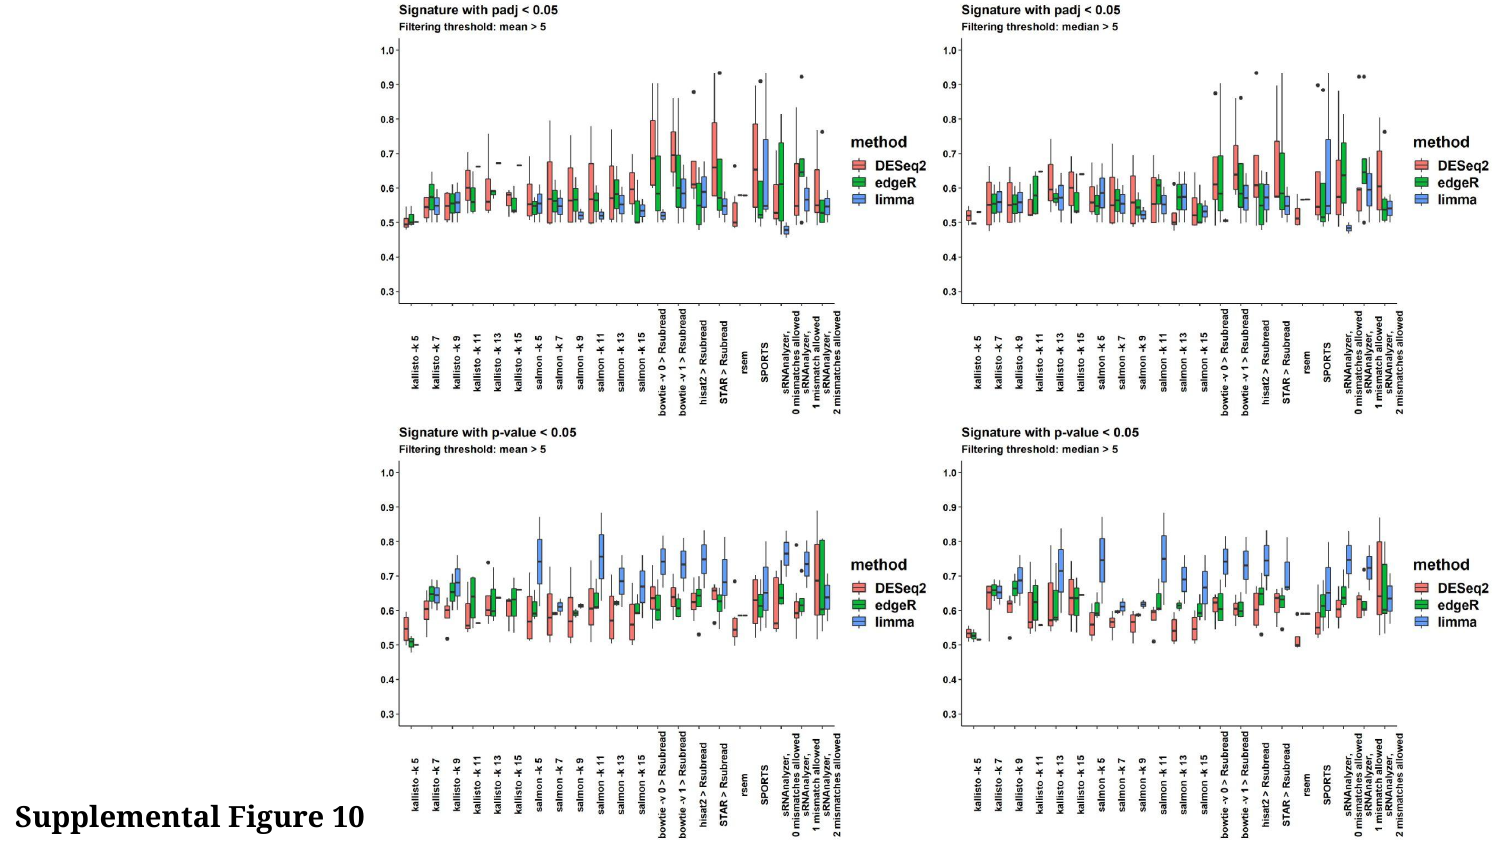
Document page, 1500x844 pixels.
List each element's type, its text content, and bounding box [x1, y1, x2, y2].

picture [374, 0, 1500, 844]
text_box Supplemental Figure 10 [0, 778, 369, 844]
